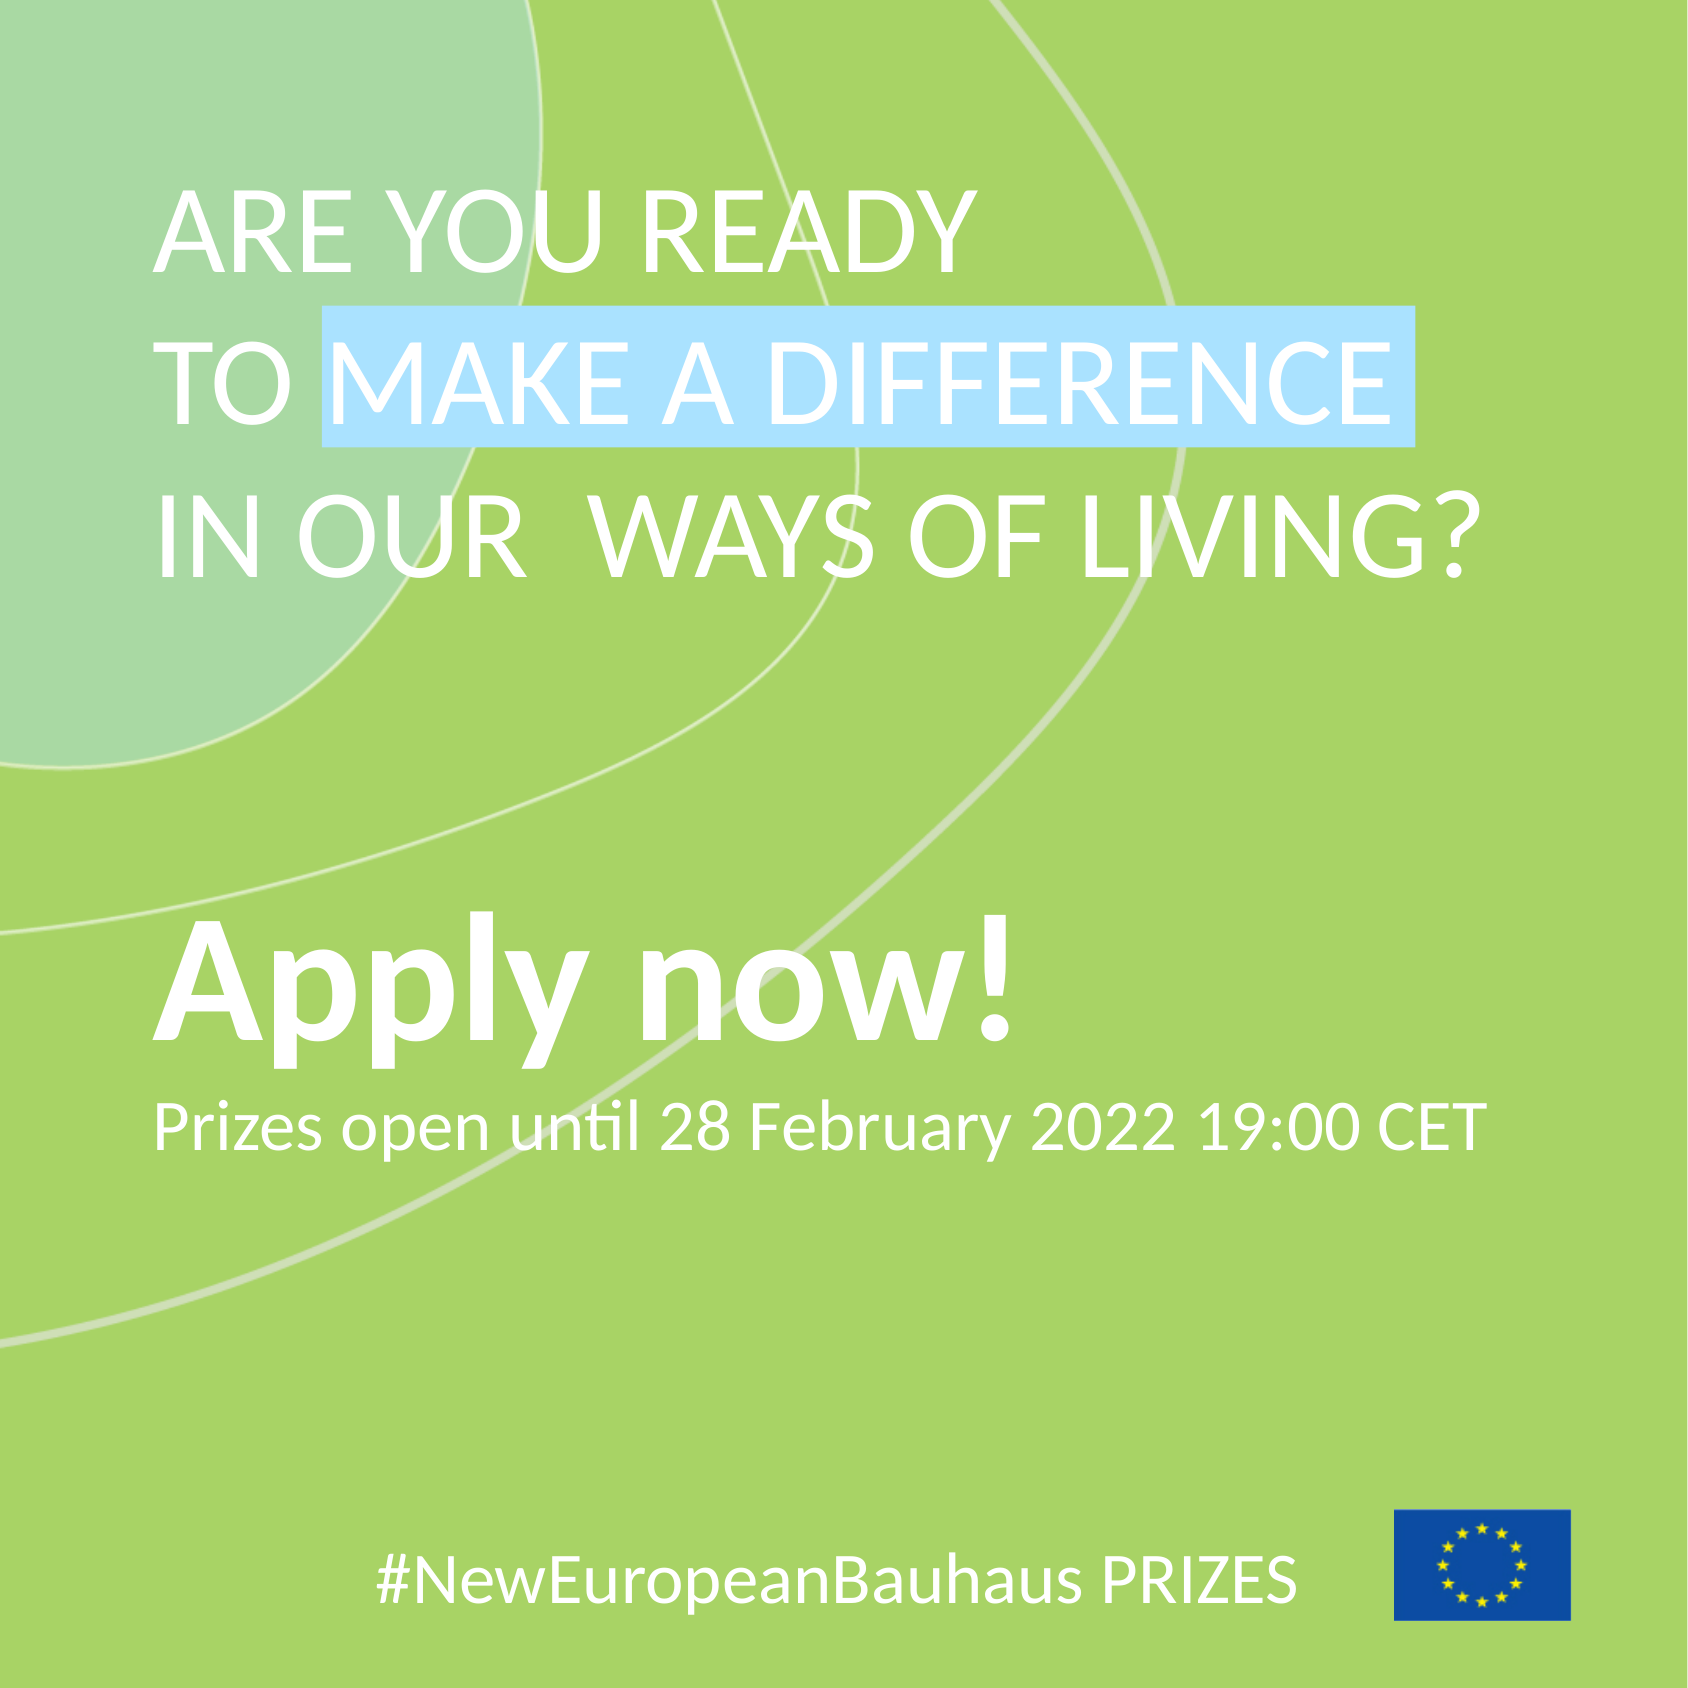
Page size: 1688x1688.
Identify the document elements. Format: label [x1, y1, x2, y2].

picture [0, 0, 1688, 1688]
text_box [360, 1509, 1572, 1627]
